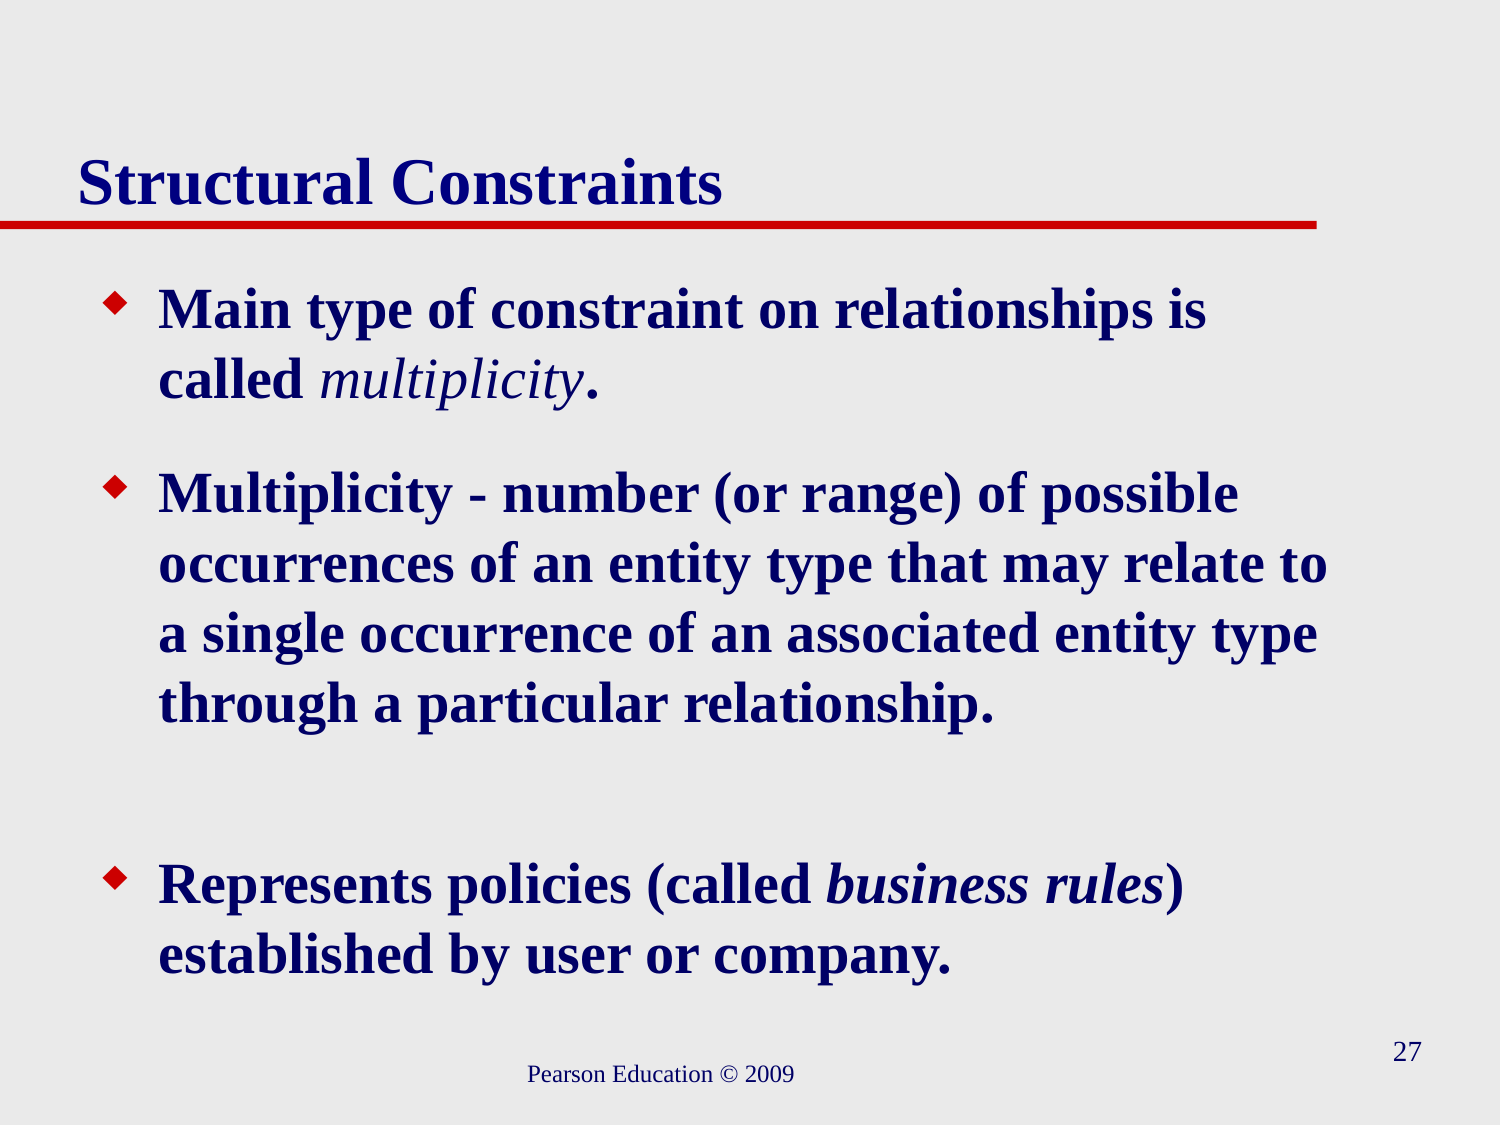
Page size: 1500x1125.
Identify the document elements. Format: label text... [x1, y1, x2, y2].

title Structural Constraints [62, 43, 1338, 226]
slide_number 27 [1125, 1012, 1438, 1088]
text_box Pearson Education © 2009 [512, 1050, 1038, 1095]
list Main type of constraint on relationships is called multiplicity. Multiplicity - number (or range) of possible occurrences of an entity type that may relate to a single occurrence of an associated entity type through a particular relationship. Represents policies (called business rules) established by user or company. [87, 262, 1356, 938]
